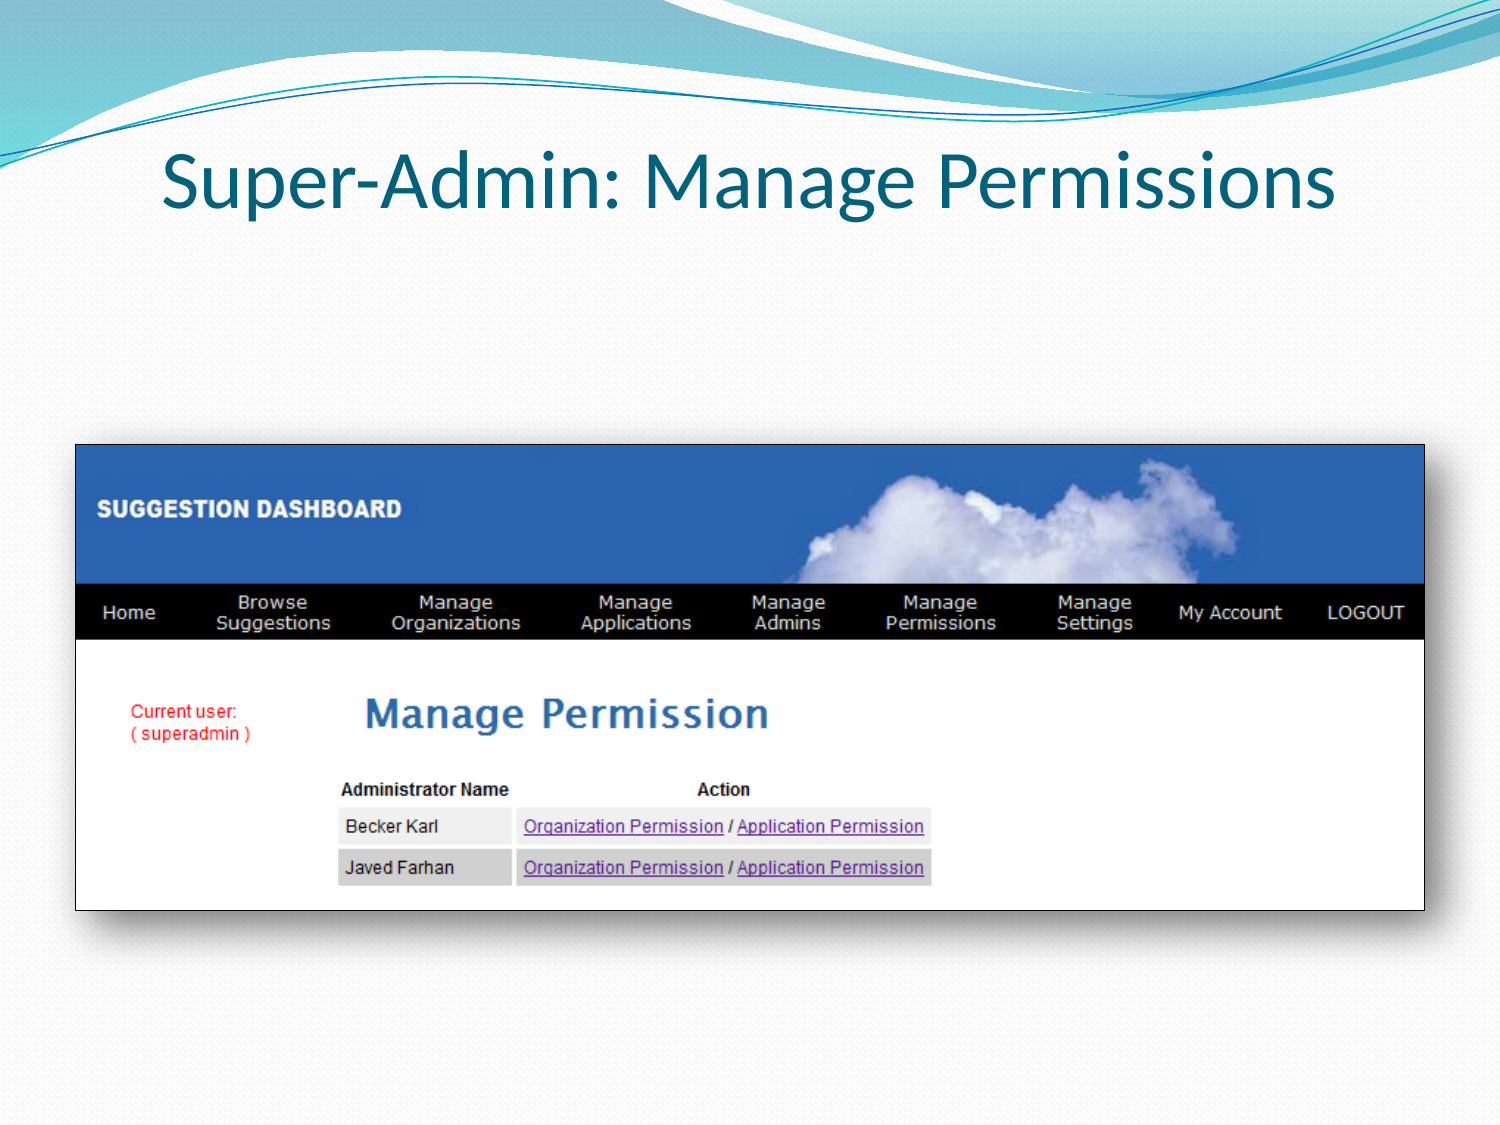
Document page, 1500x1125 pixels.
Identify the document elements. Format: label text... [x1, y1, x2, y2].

title Super-Admin: Manage Permissions [75, 50, 1425, 225]
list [74, 443, 1426, 912]
